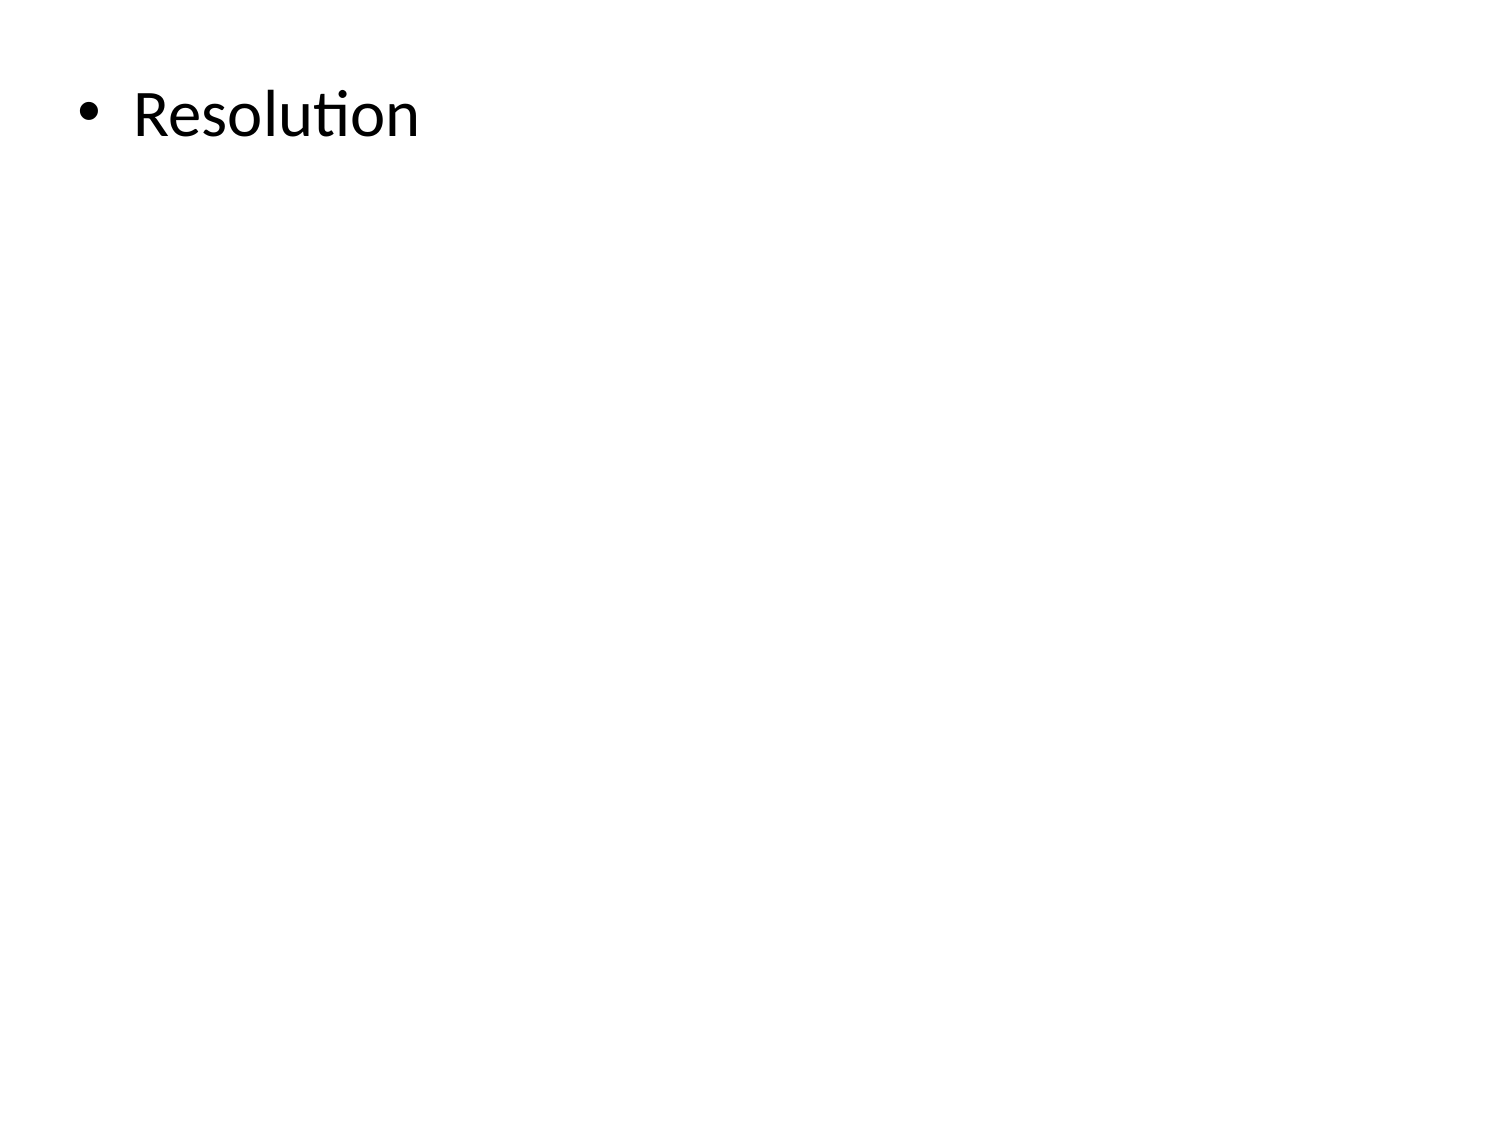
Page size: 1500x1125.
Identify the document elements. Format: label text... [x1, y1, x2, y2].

list Resolution [62, 62, 1413, 1063]
